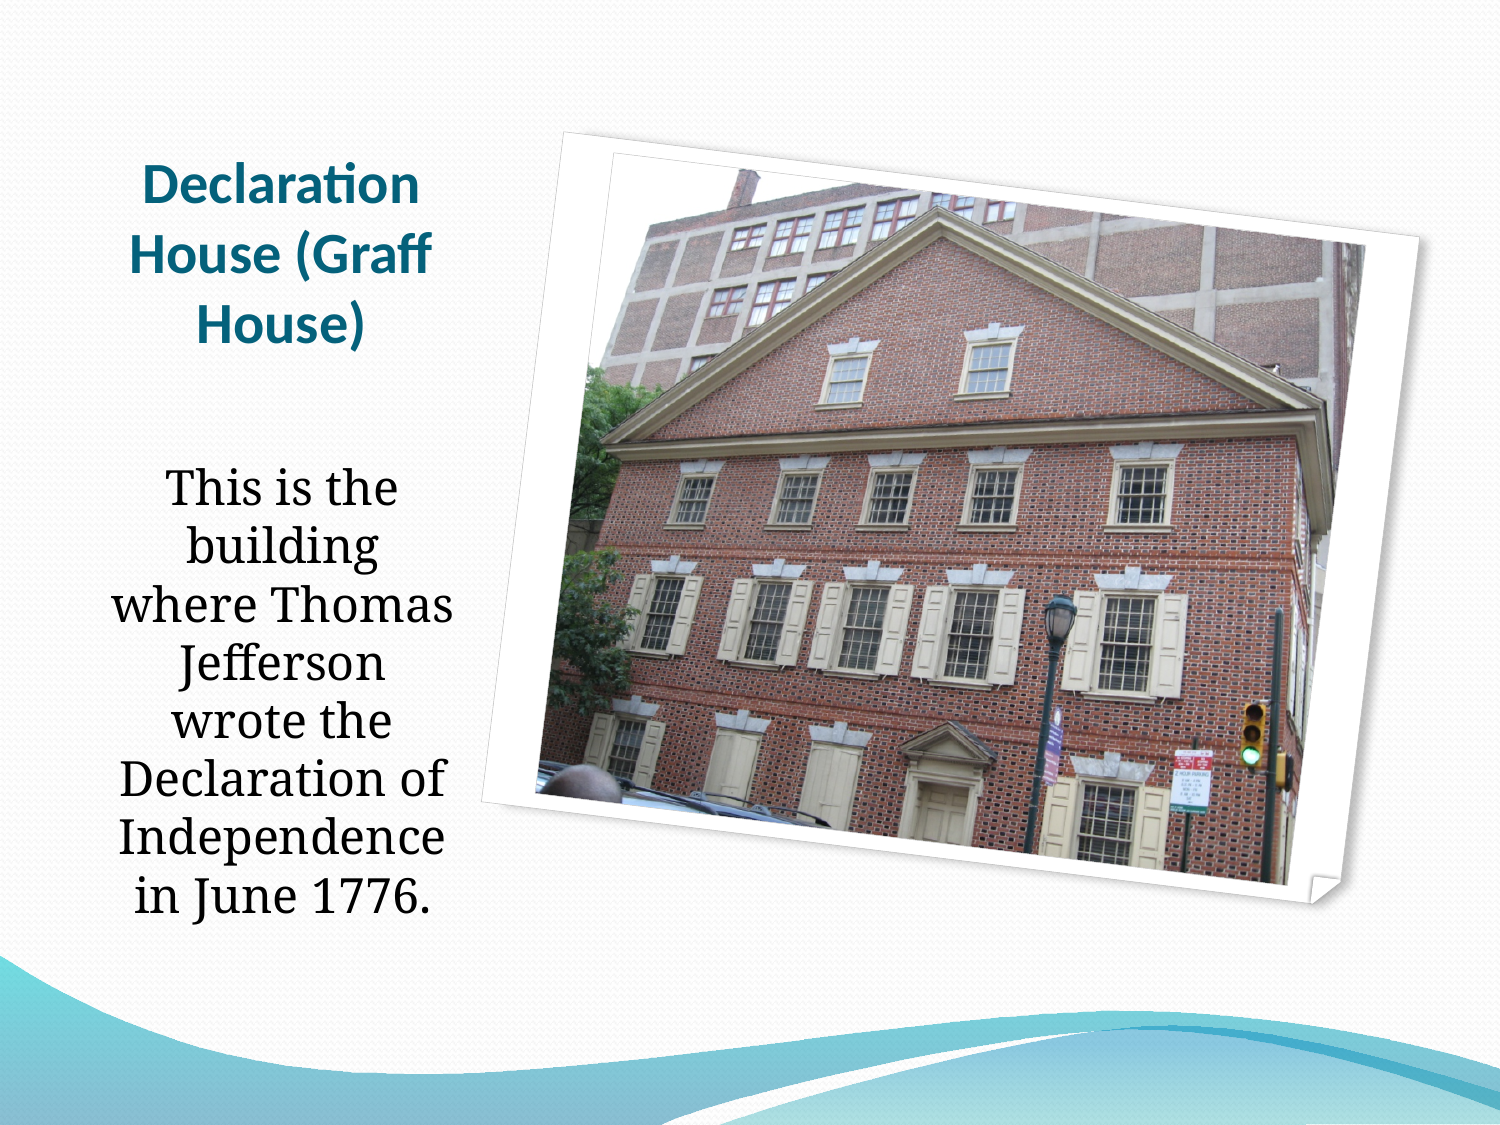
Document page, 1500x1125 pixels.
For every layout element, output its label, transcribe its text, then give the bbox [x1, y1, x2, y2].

list This is the building where Thomas Jefferson wrote the Declaration of Independence in June 1776. [99, 450, 463, 950]
title Declaration House (Graff House) [99, 112, 463, 363]
picture [1023, 852, 1291, 885]
picture [1333, 242, 1365, 503]
picture [536, 552, 566, 796]
picture [571, 154, 1330, 842]
